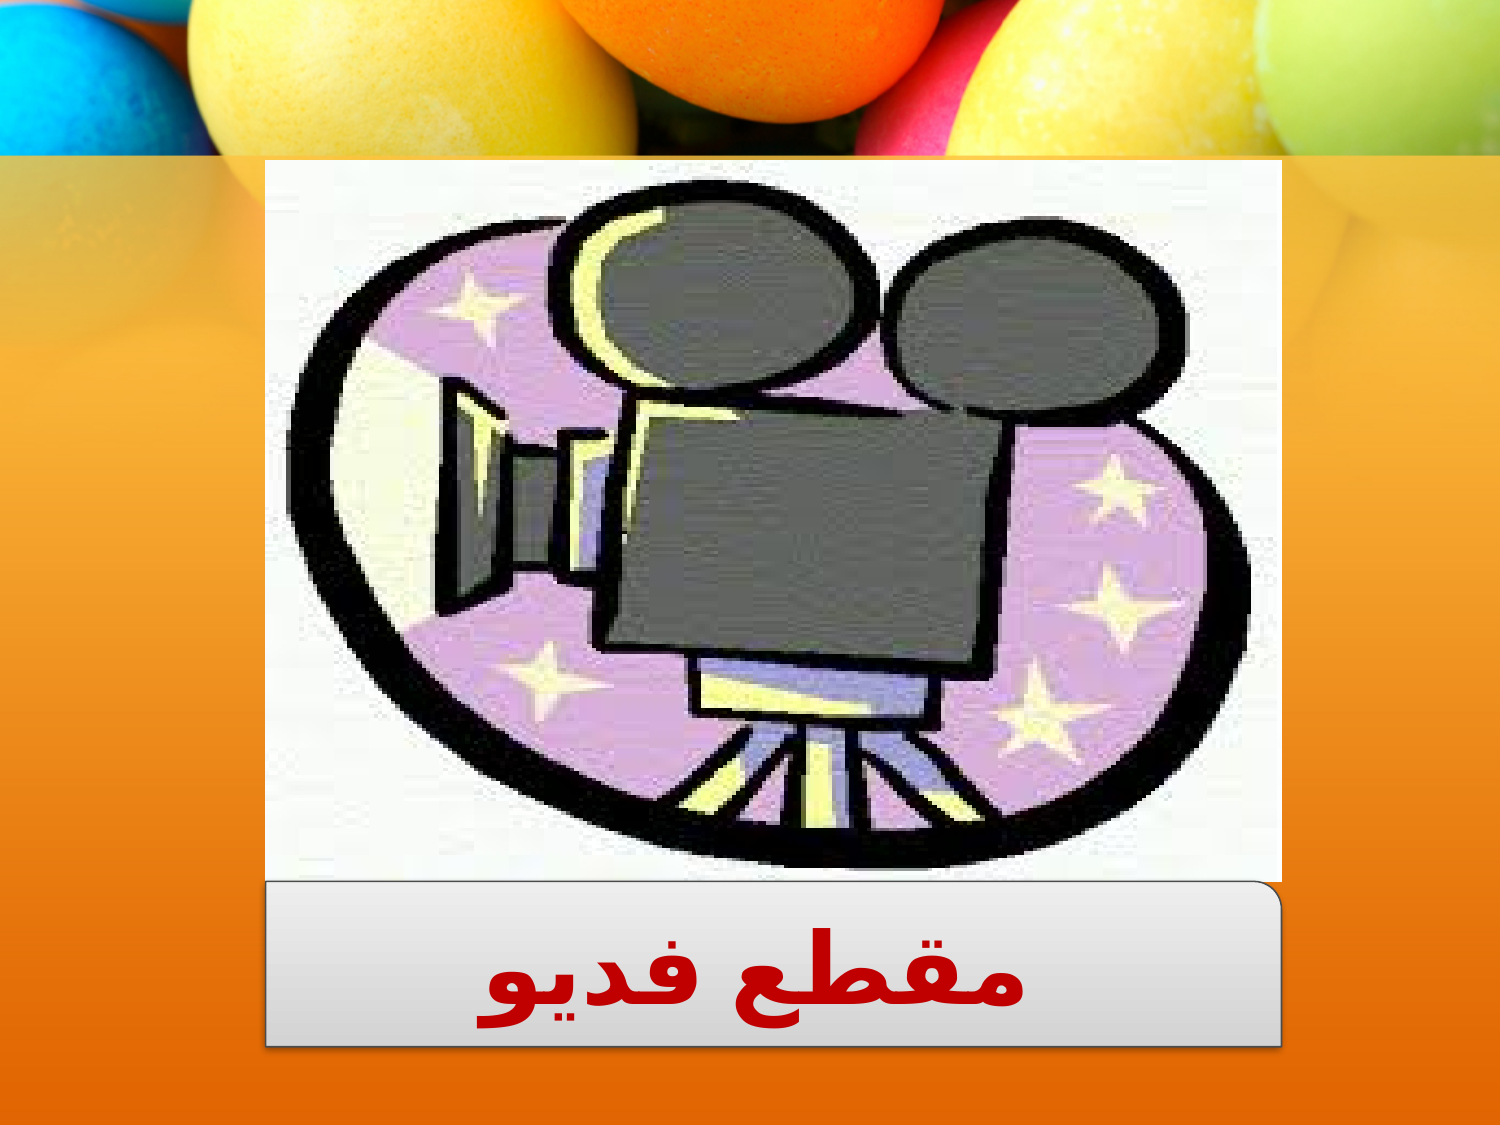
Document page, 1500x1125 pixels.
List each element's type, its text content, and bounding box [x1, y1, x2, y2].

text_box مقطع فديو [264, 889, 1283, 1048]
picture [0, 0, 1500, 1125]
picture [131, 95, 137, 103]
